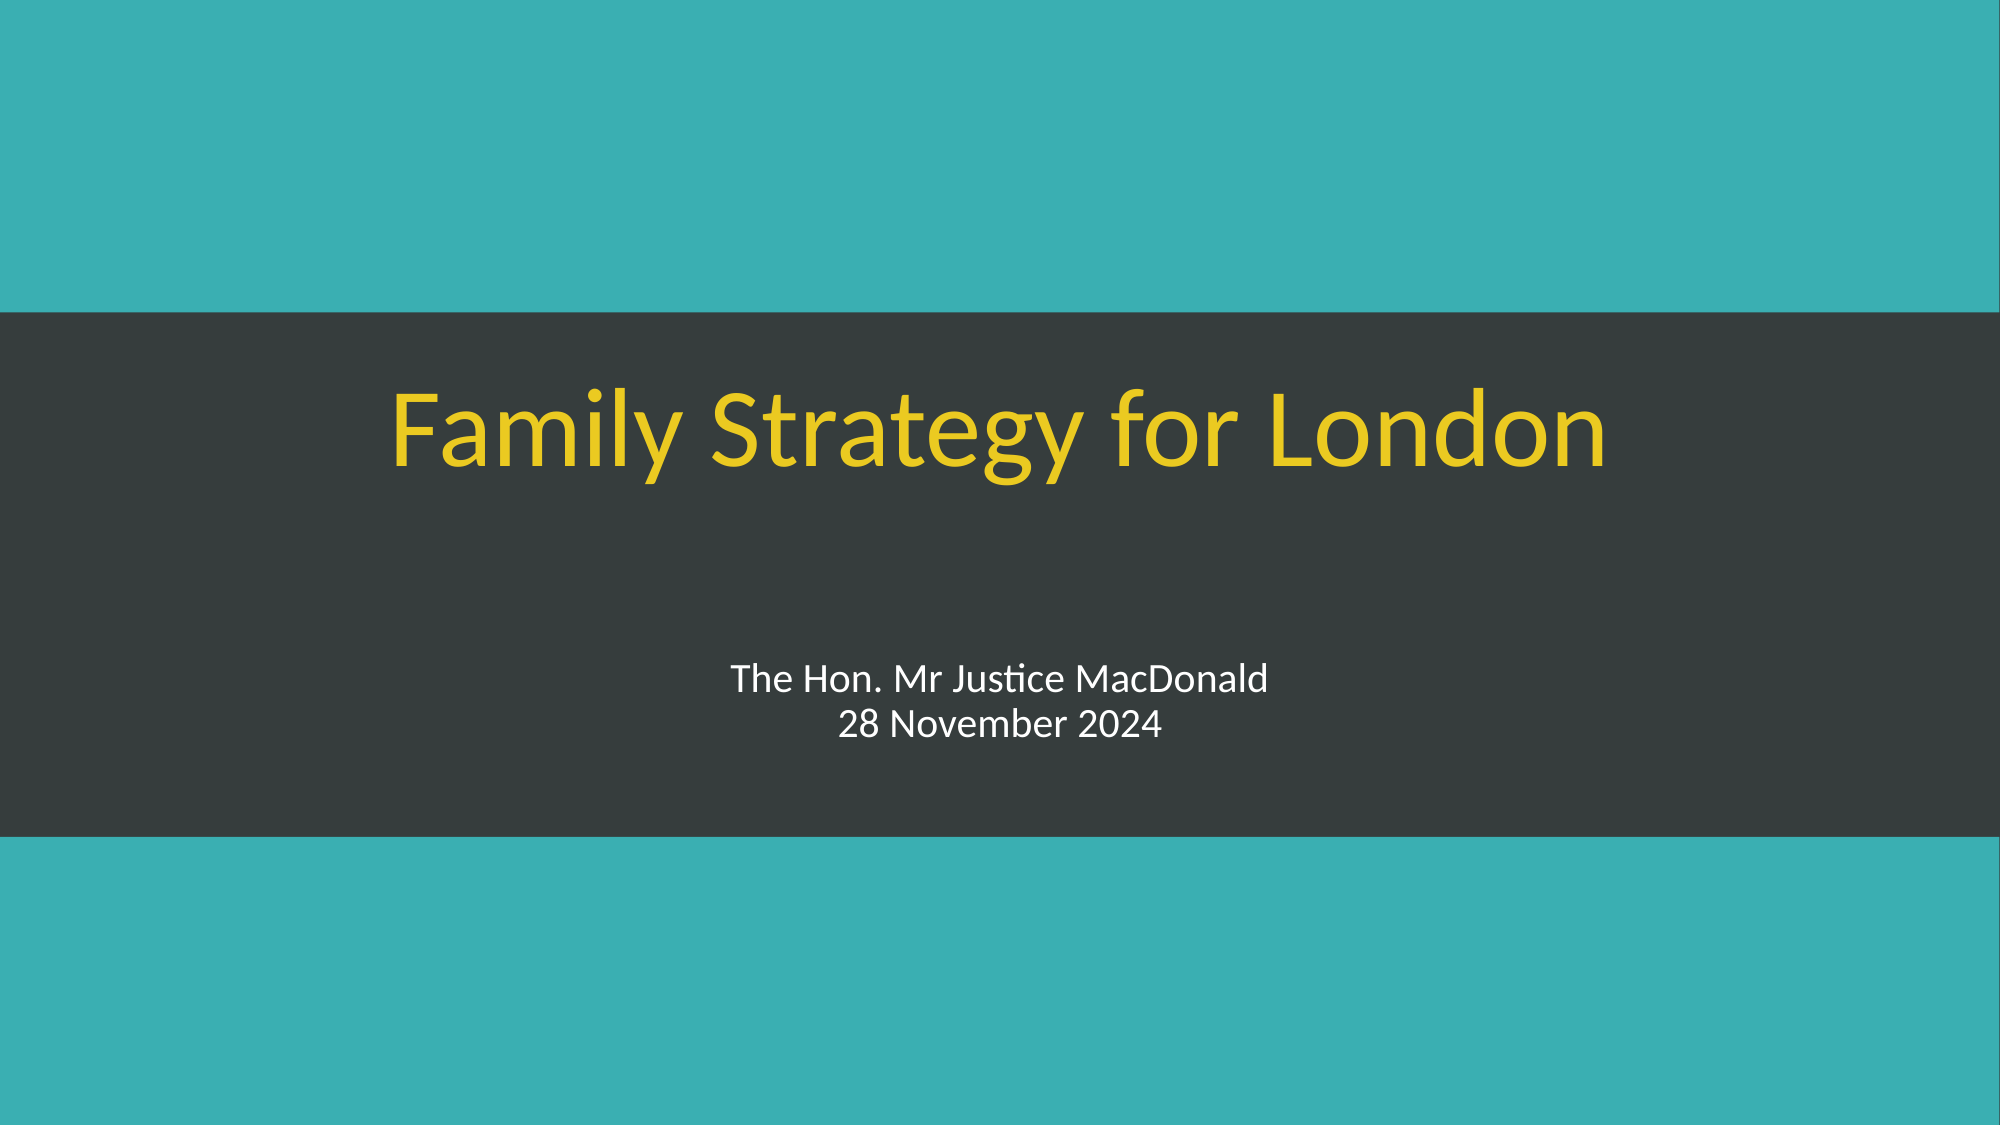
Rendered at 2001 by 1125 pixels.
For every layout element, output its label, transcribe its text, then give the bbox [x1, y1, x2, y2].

subtitle The Hon. Mr Justice MacDonald 28 November 2024 [212, 649, 1788, 800]
title Family Strategy for London [212, 196, 1788, 649]
